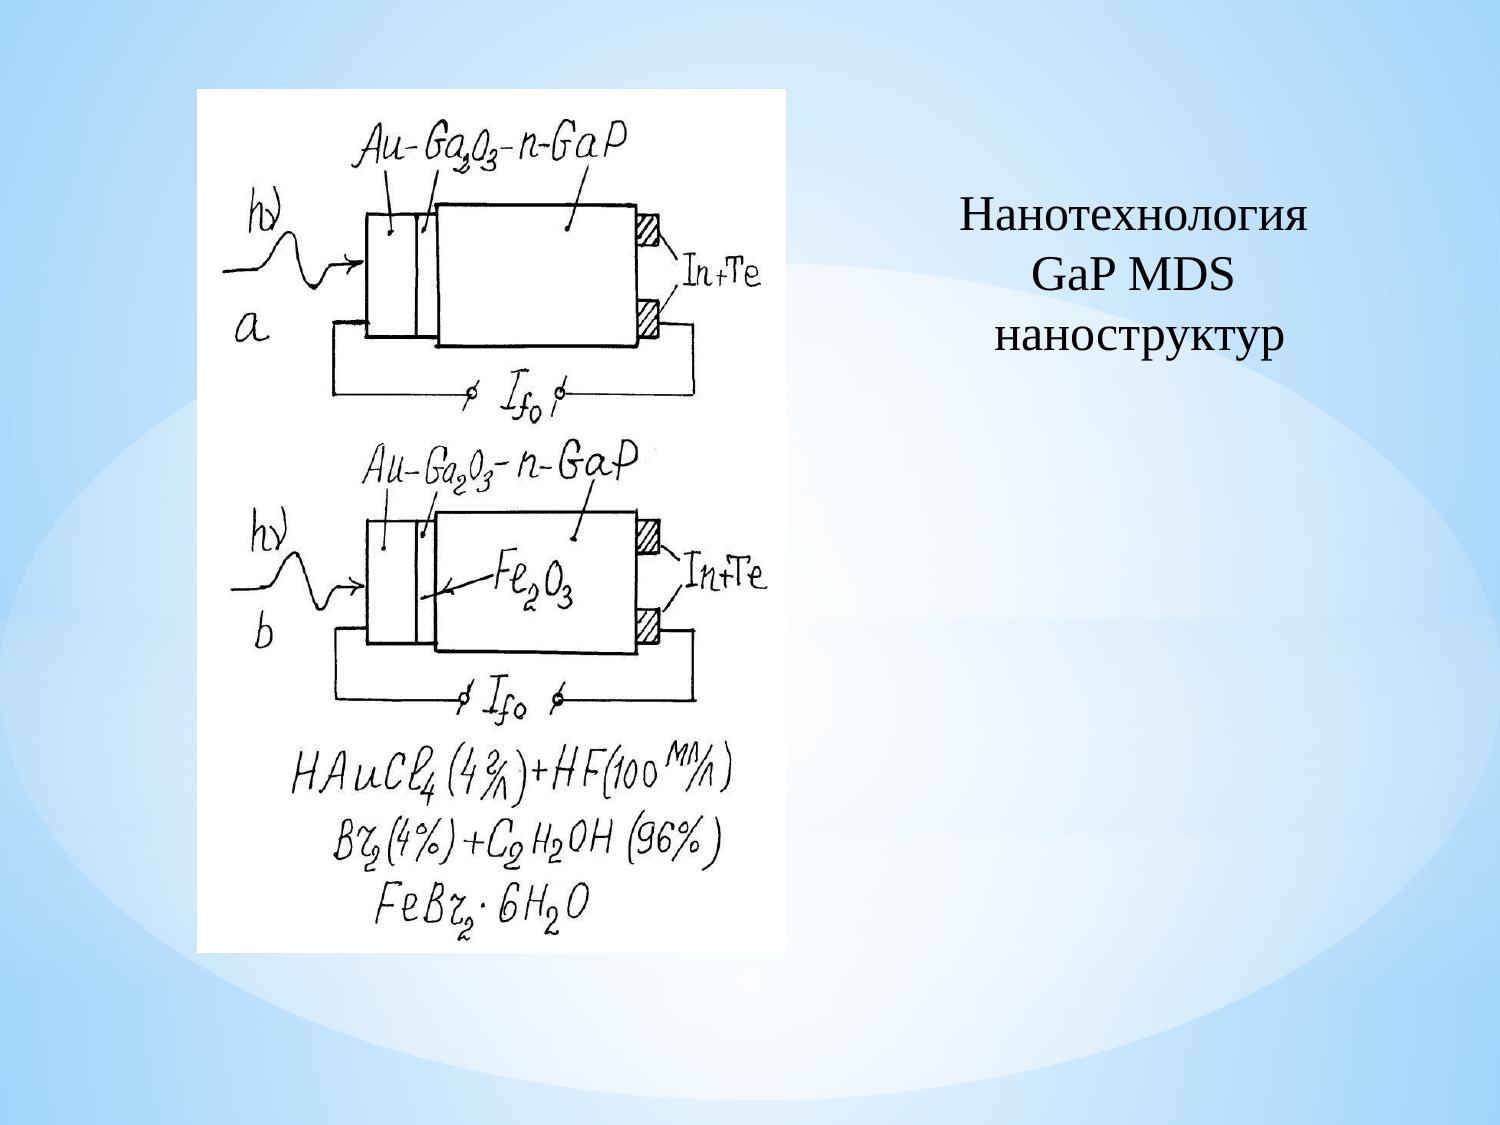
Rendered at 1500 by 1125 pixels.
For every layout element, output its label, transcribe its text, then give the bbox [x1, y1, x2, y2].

text_box Нанотехнология GaP MDS наноструктур [879, 172, 1400, 368]
picture [197, 89, 786, 953]
